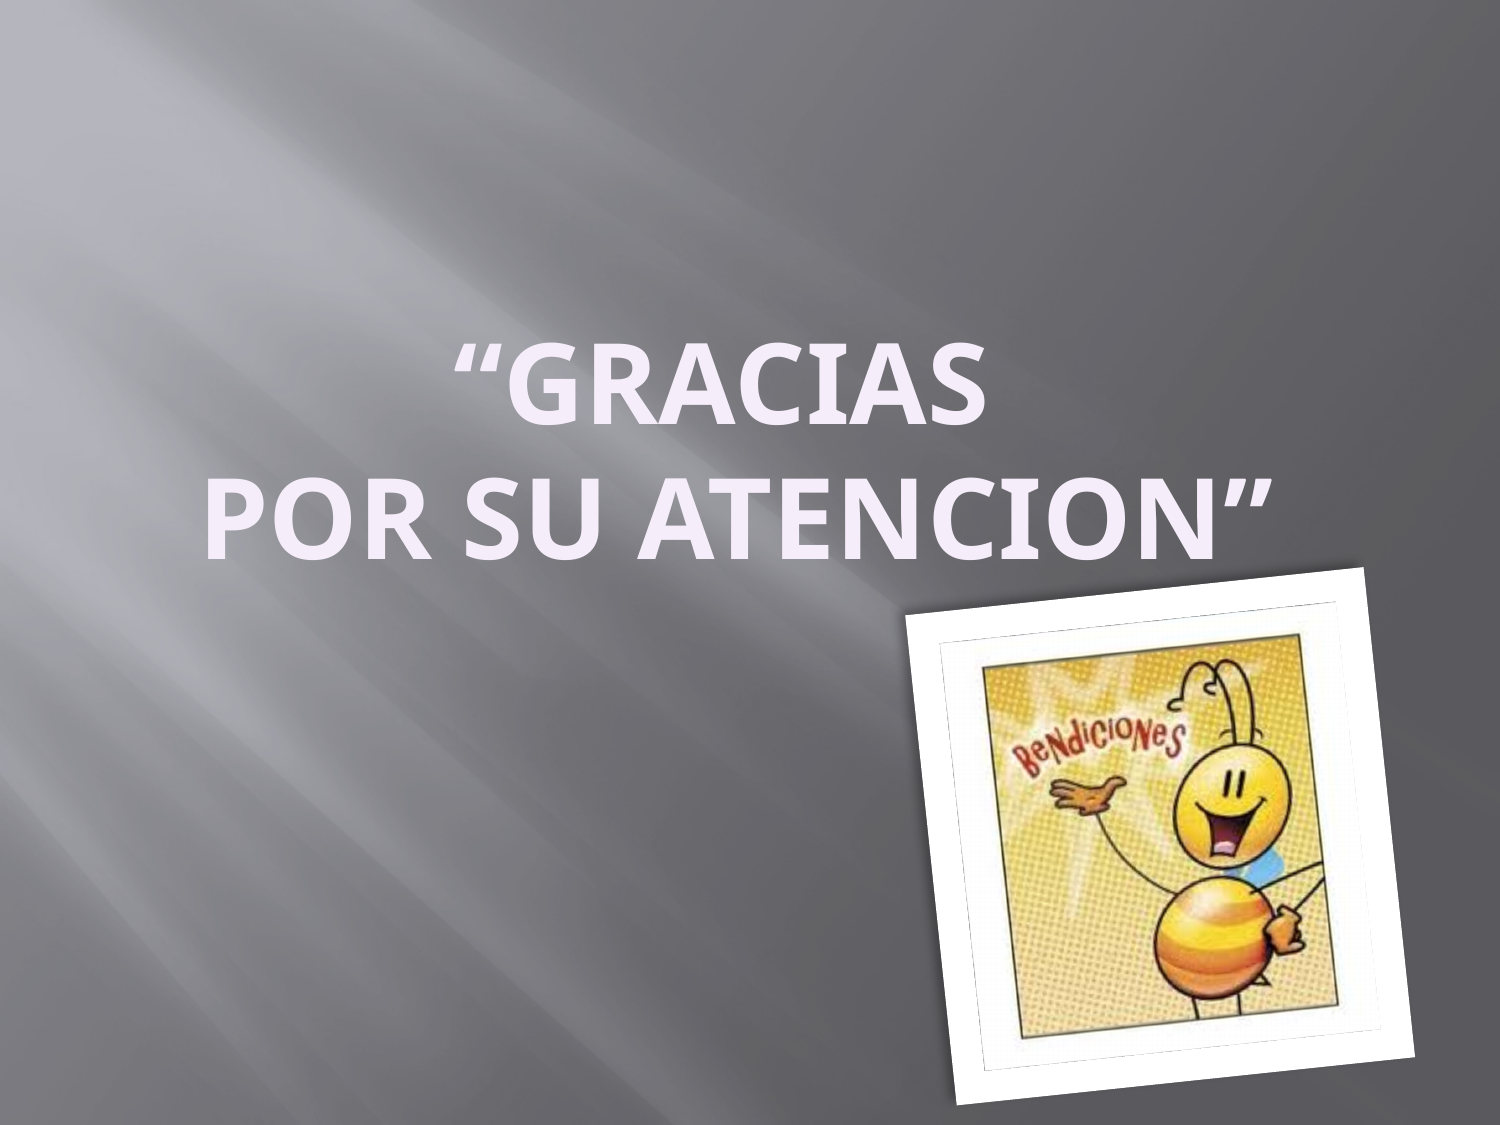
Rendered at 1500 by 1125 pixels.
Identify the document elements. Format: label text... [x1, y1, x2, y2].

text_box “GRACIAS POR SU ATENCION” [153, 304, 1290, 590]
picture [940, 603, 1380, 1070]
